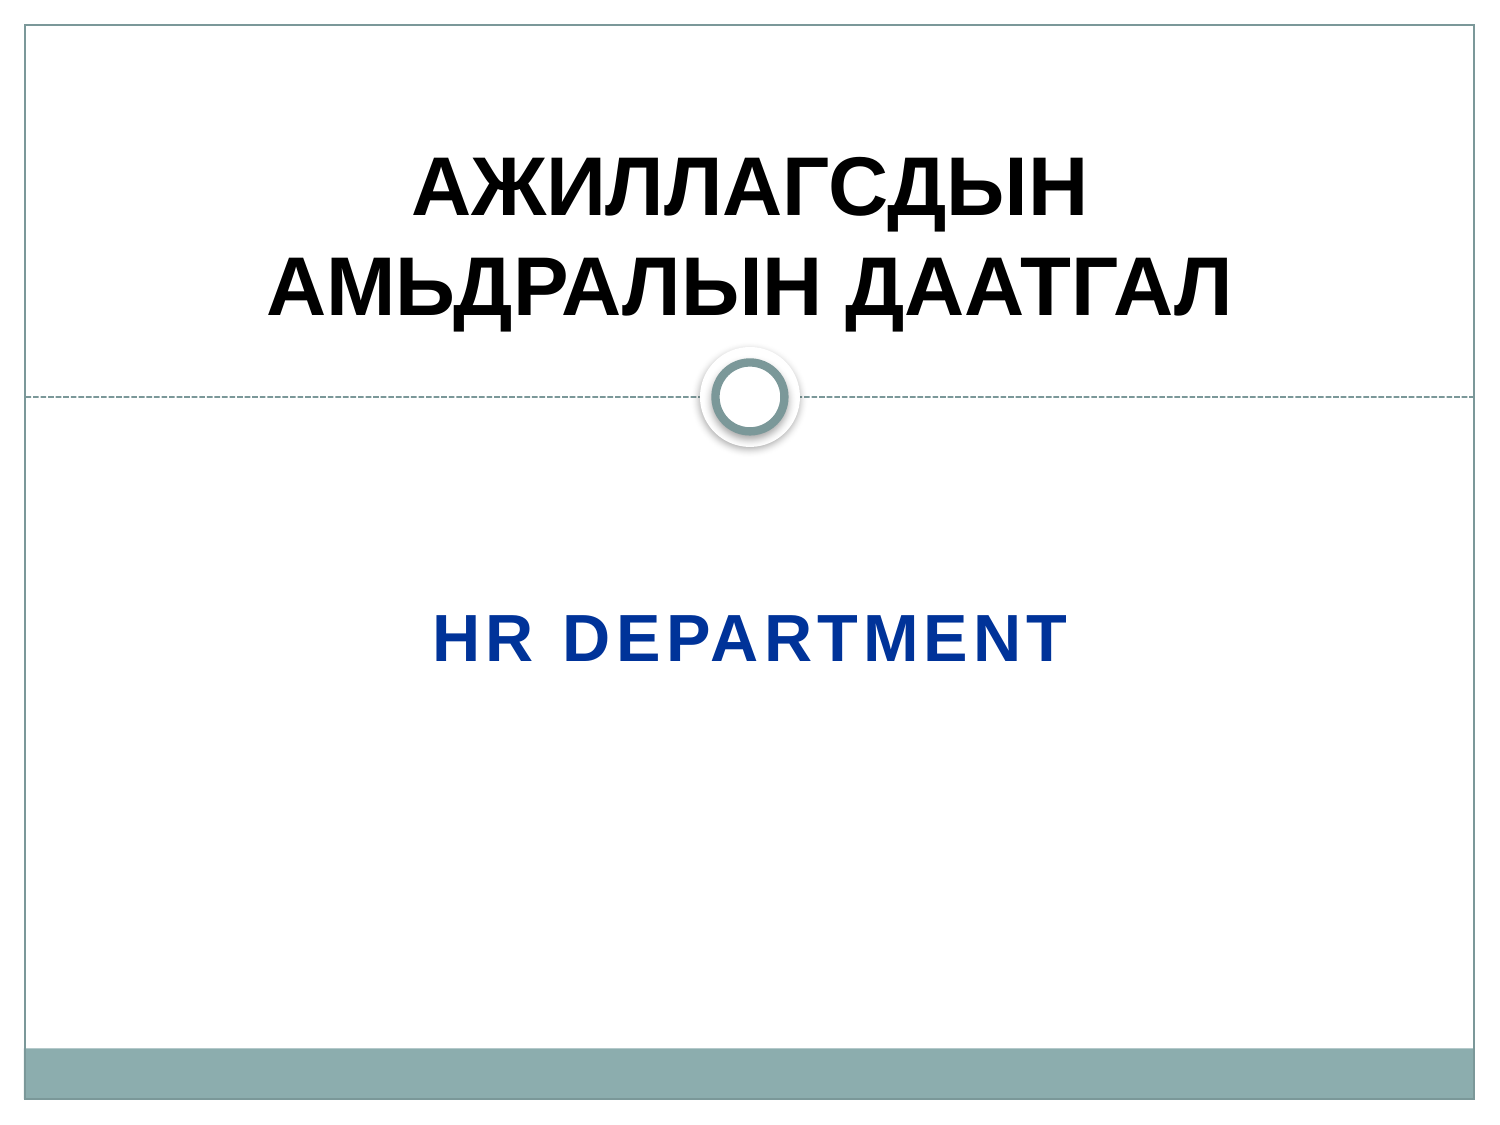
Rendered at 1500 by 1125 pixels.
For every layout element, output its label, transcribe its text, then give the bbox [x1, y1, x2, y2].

subtitle HR Department [249, 587, 1275, 738]
text_box АЖИЛЛАГСДЫН АМЬДРАЛЫН ДААТГАЛ [74, 124, 1425, 340]
